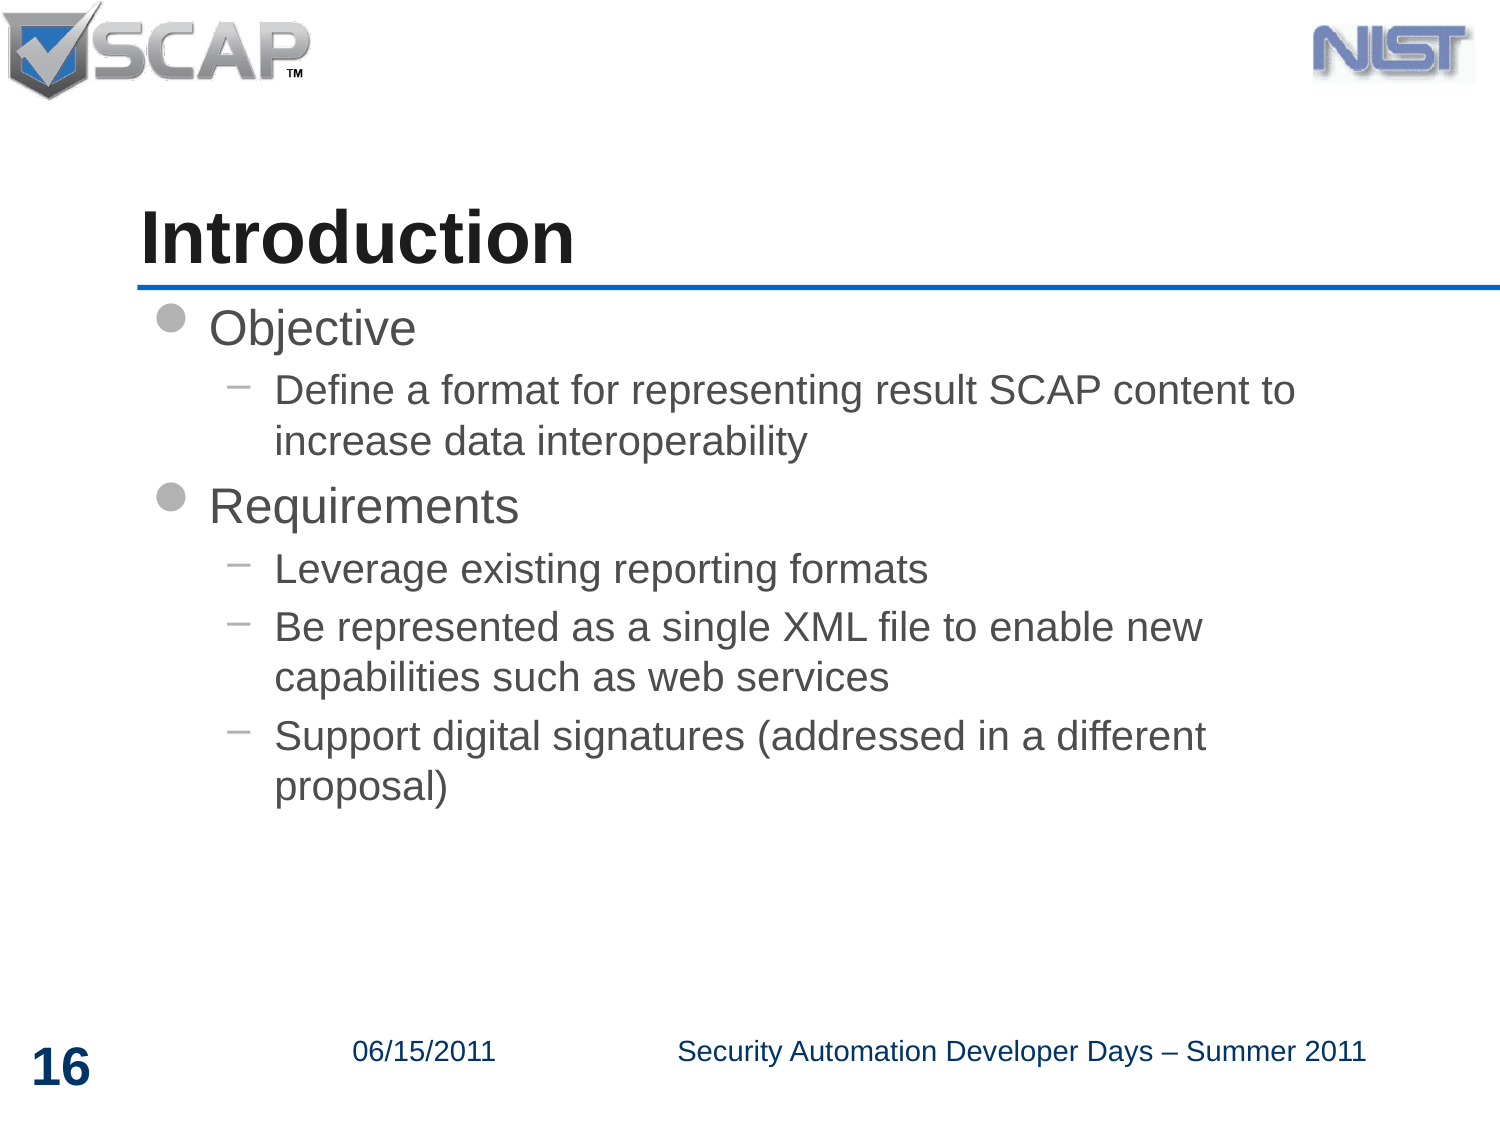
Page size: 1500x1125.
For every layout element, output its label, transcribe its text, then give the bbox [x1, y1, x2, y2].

picture [1312, 24, 1475, 83]
title Introduction [124, 99, 1426, 288]
picture [0, 0, 313, 103]
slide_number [337, 1025, 662, 1103]
slide_number 16 [13, 1023, 111, 1105]
list Objective Define a format for representing result SCAP content to increase data interoperability Requirements Leverage existing reporting formats Be represented as a single XML file to enable new capabilities such as web services Support digital signatures (addressed in a different proposal) [137, 287, 1400, 1026]
footer Security Automation Developer Days – Summer 2011 [662, 1025, 1426, 1103]
